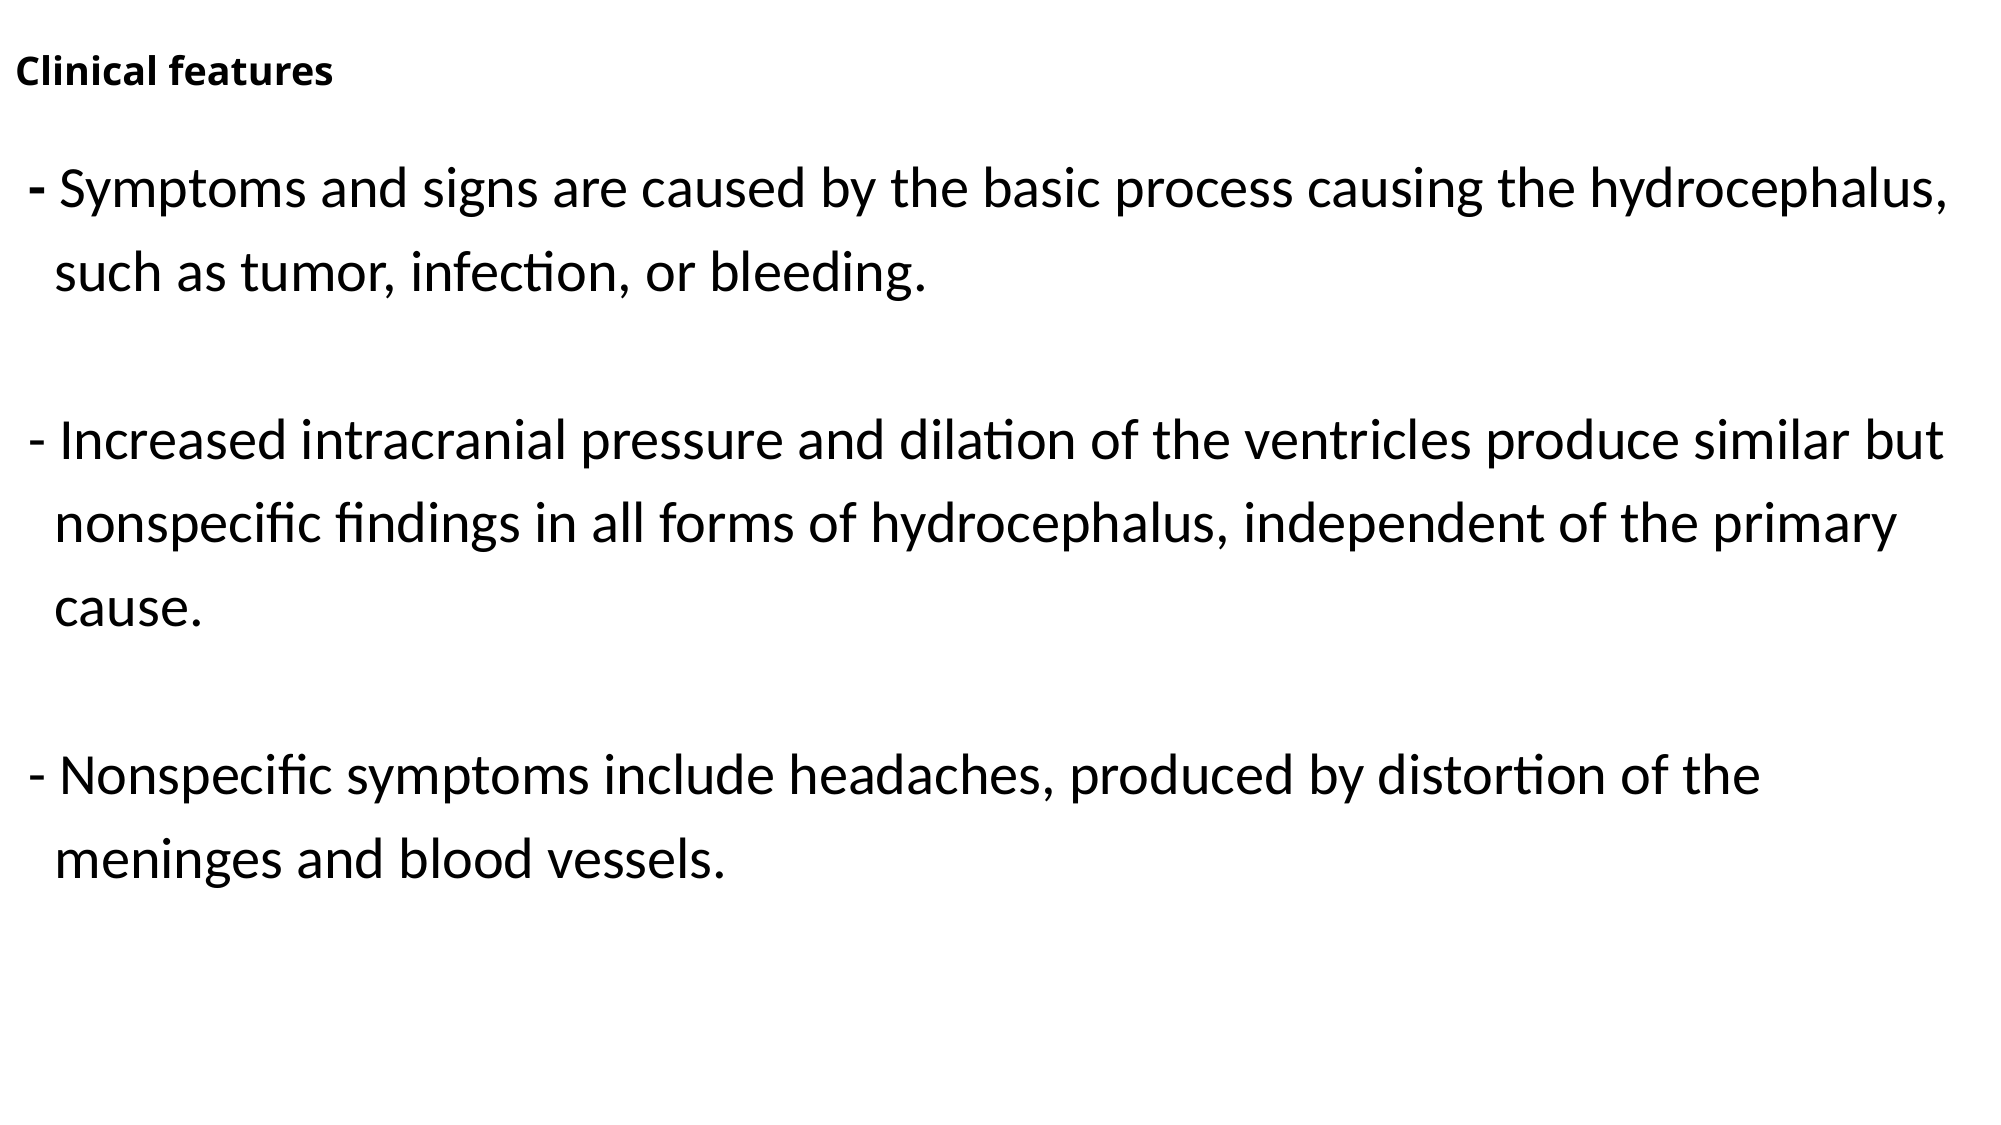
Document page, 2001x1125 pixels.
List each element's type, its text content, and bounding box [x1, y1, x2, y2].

list - Symptoms and signs are caused by the basic process causing the hydrocephalus, such as tumor, infection, or bleeding. - Increased intracranial pressure and dilation of the ventricles produce similar but nonspecific findings in all forms of hydrocephalus, independent of the primary cause. - Nonspecific symptoms include headaches, produced by distortion of the meninges and blood vessels. [0, 149, 2000, 1125]
title Clinical features [0, 0, 1863, 149]
